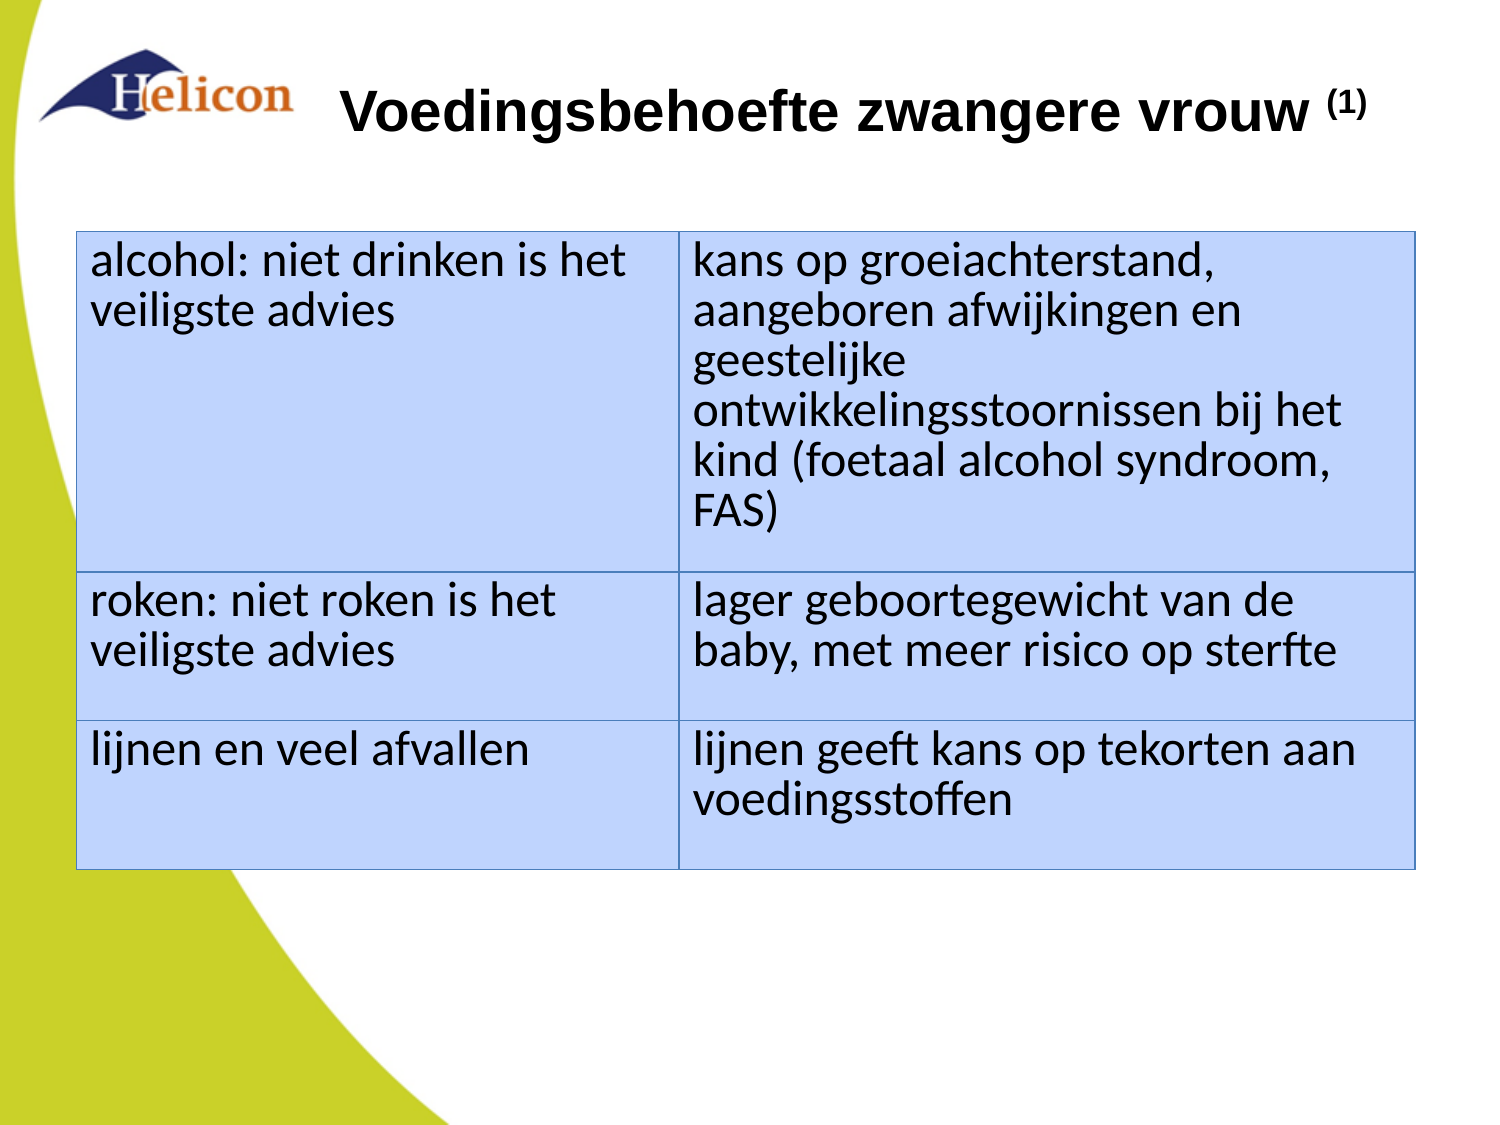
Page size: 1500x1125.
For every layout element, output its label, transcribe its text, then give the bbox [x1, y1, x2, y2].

title Voedingsbehoefte zwangere vrouw (1) [324, 54, 1415, 161]
table_header kans op groeiachterstand, aangeboren afwijkingen en geestelijke ontwikkelingsstoornissen bij het kind (foetaal alcohol syndroom, FAS) [680, 232, 1414, 571]
table_cell lijnen geeft kans op tekorten aan voedingsstoffen [680, 721, 1414, 869]
table_cell roken: niet roken is het veiligste advies [77, 573, 678, 720]
table_cell lijnen en veel afvallen [77, 721, 678, 869]
picture [0, 0, 1500, 1125]
table_cell lager geboortegewicht van de baby, met meer risico op sterfte [680, 573, 1414, 720]
table_header alcohol: niet drinken is het veiligste advies [77, 232, 678, 571]
